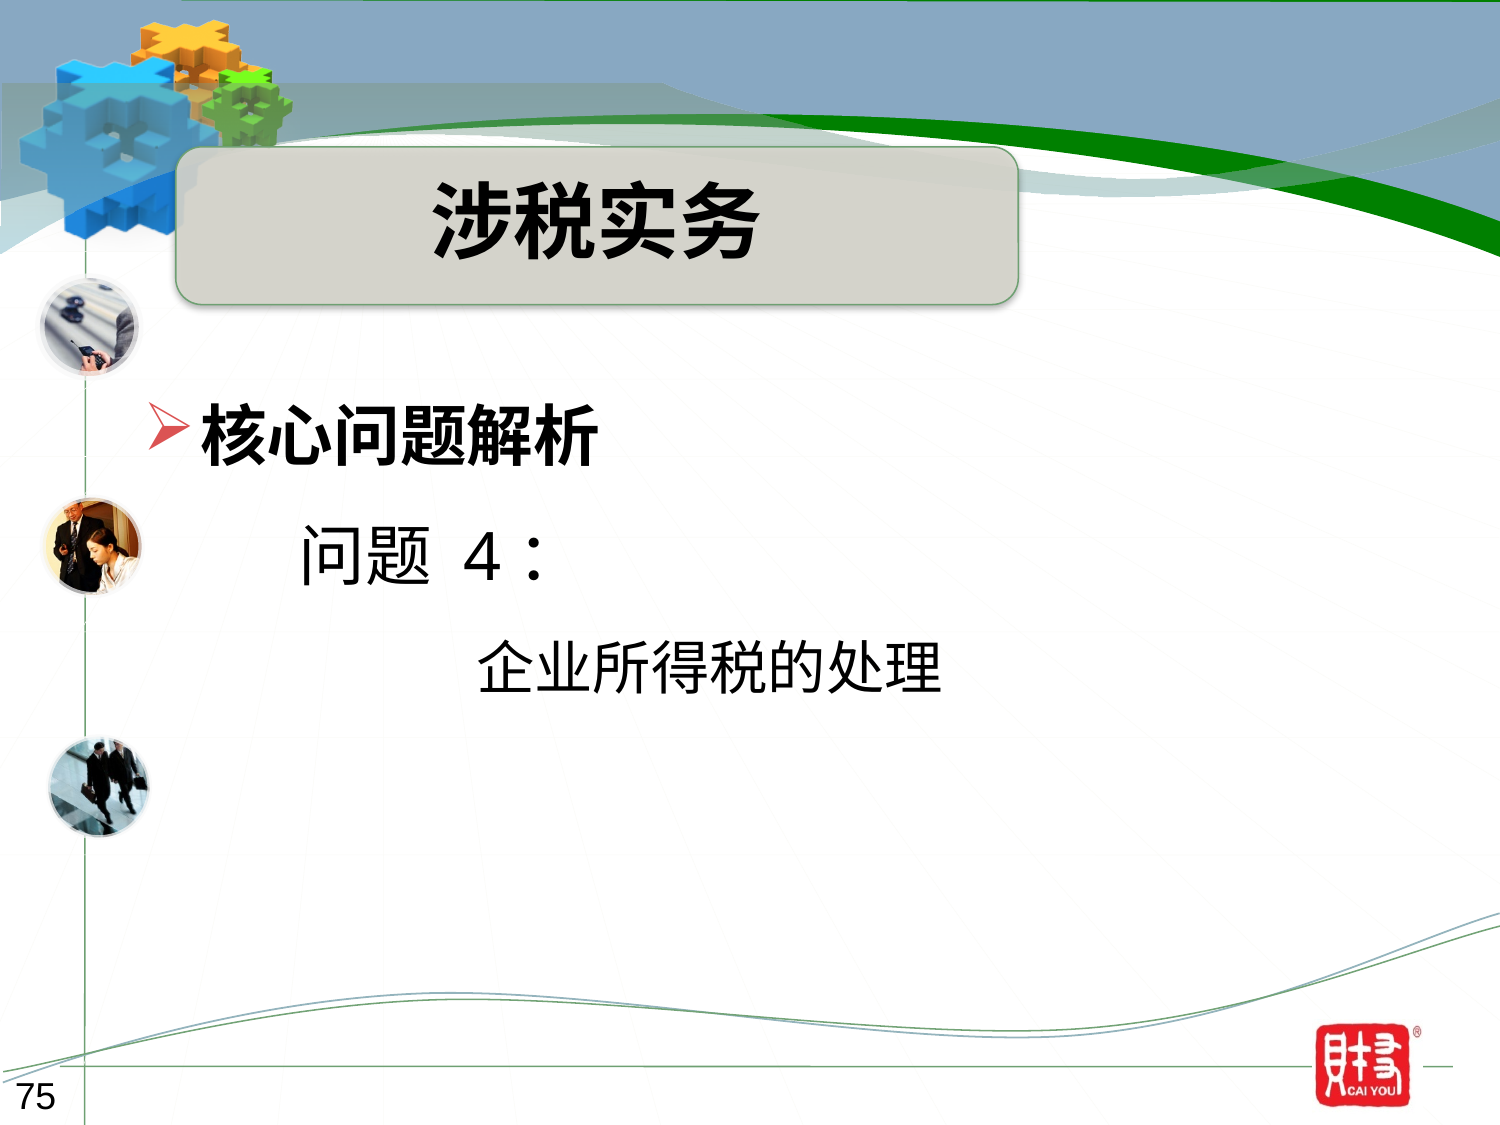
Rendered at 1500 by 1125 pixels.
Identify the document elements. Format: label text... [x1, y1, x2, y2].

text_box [175, 146, 1019, 305]
text_box 企业所得税的处理 [461, 637, 1231, 762]
picture [45, 283, 134, 371]
text_box 75 [0, 1064, 94, 1125]
picture [1312, 1019, 1423, 1114]
picture [6, 170, 175, 252]
picture [51, 740, 147, 835]
picture [46, 501, 138, 591]
picture [277, 142, 300, 146]
text_box 问题 4： [283, 506, 599, 602]
text_box 核心问题解析 [128, 386, 1043, 482]
picture [0, 18, 300, 226]
